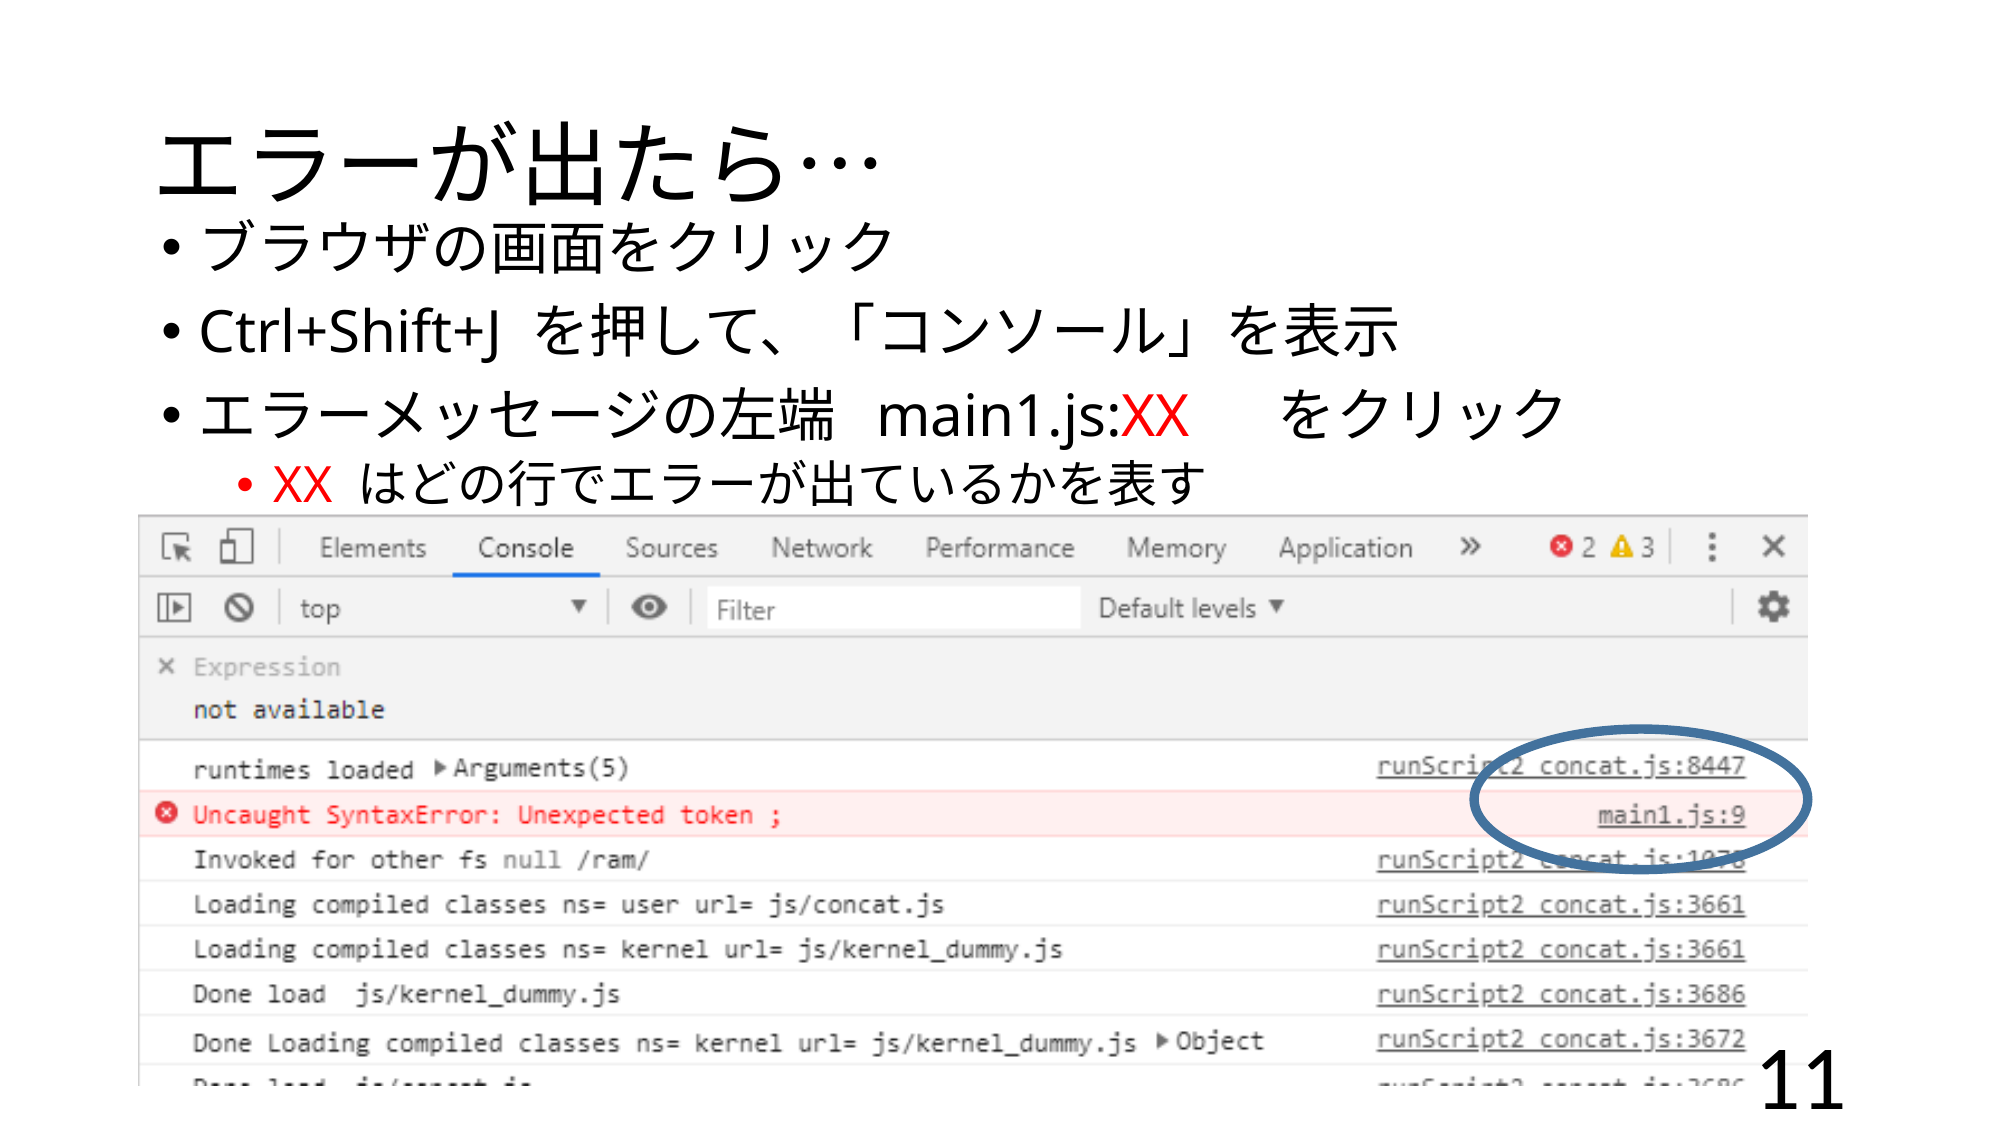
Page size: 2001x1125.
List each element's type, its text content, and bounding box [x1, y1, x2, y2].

picture [138, 513, 1808, 1086]
slide_number 11 [1412, 1042, 1863, 1103]
list ブラウザの画面をクリック Ctrl+Shift+J を押して、「コンソール」を表示 エラーメッセージの左端 main1.js:XX をクリック XX はどの行でエラーが出ているかを表す [146, 211, 1800, 513]
title エラーが出たら… [137, 59, 1863, 278]
